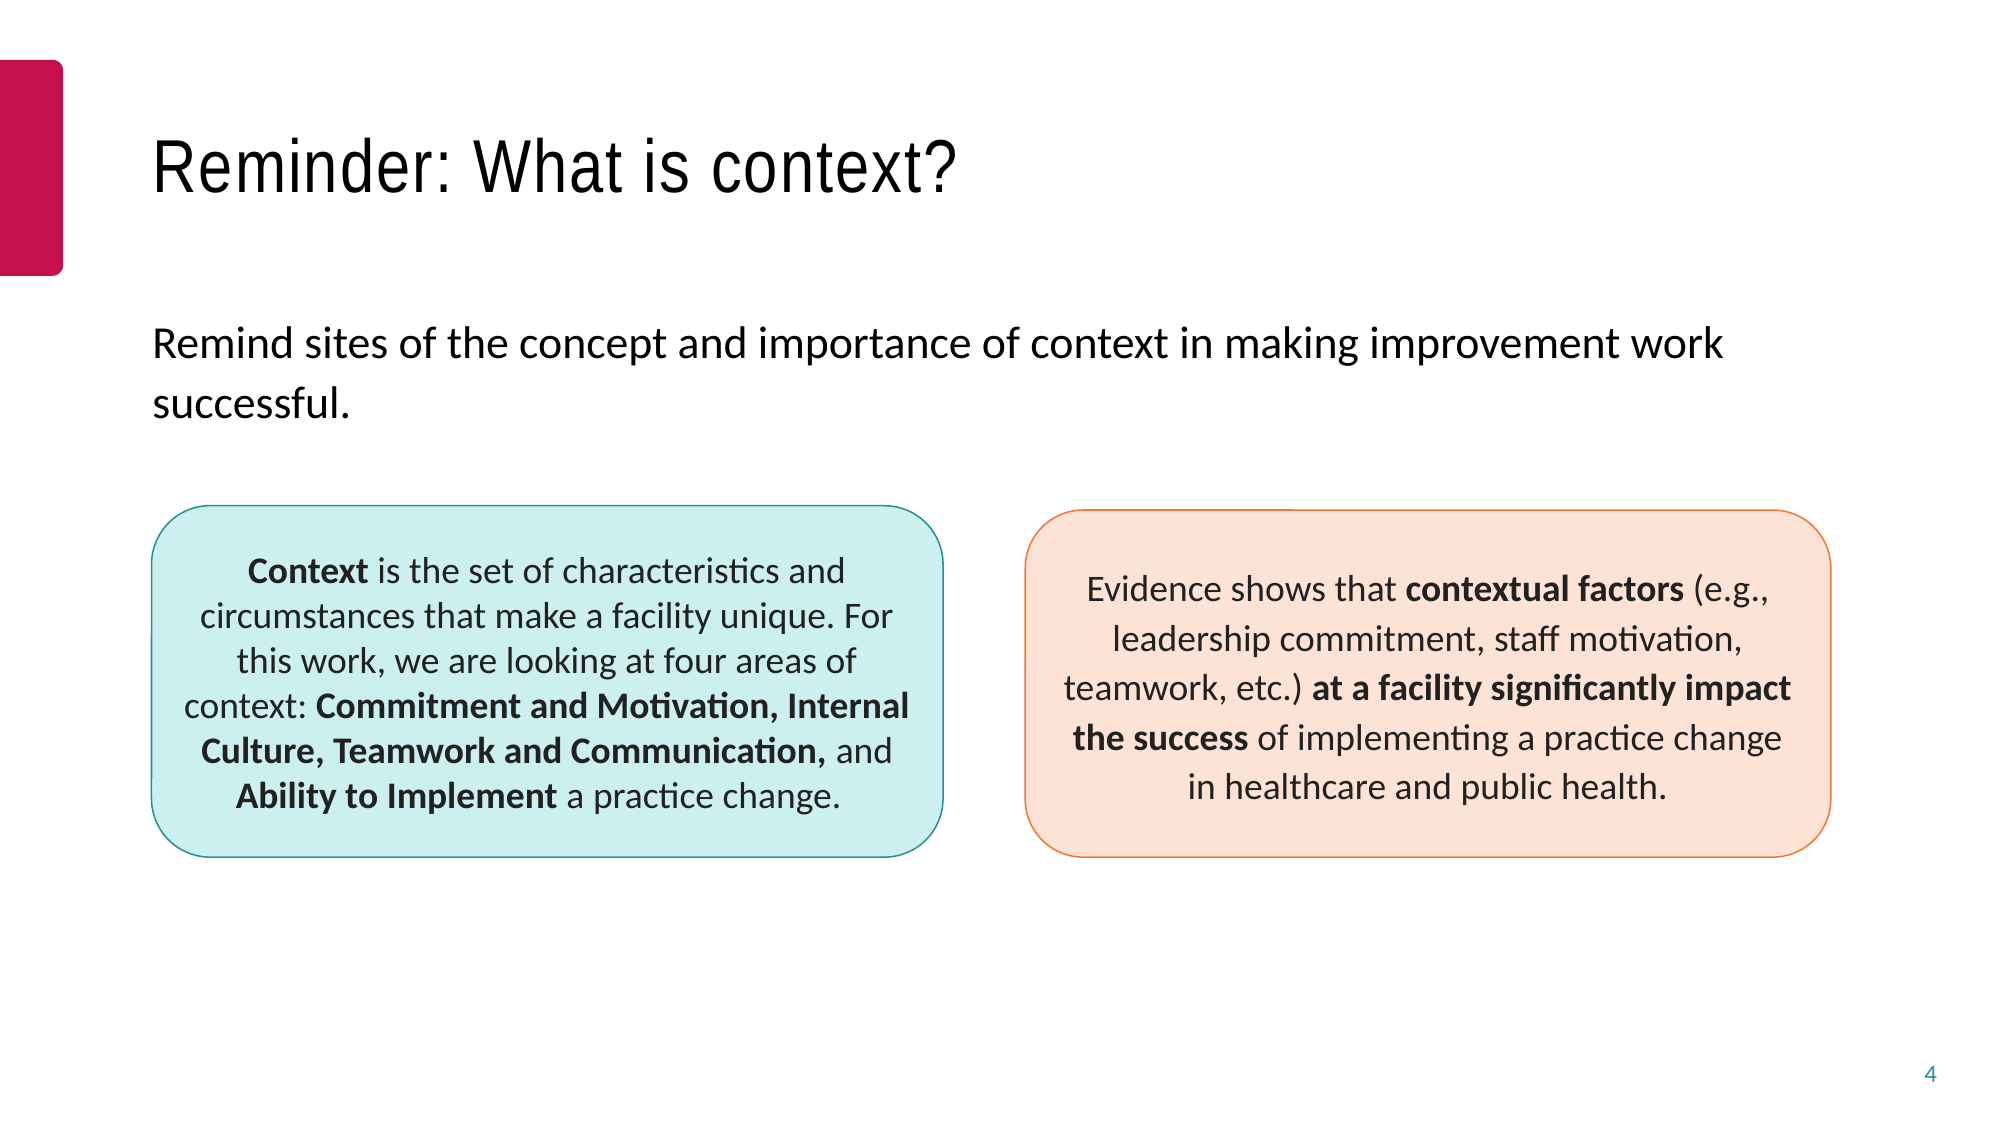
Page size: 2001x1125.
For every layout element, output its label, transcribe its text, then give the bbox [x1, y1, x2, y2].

title Reminder: What is context? [137, 59, 1863, 278]
text_box Context is the set of characteristics and circumstances that make a facility unique. For this work, we are looking at four areas of context: Commitment and Motivation, Internal Culture, Teamwork and Communication, and Ability to Implement a practice change. [151, 505, 944, 858]
slide_number 4 [1502, 1042, 1953, 1103]
text_box Evidence shows that contextual factors (e.g., leadership commitment, staff motivation, teamwork, etc.) at a facility significantly impact the success of implementing a practice change in healthcare and public health. [1025, 510, 1831, 858]
list Remind sites of the concept and importance of context in making improvement work successful. [137, 299, 1863, 444]
